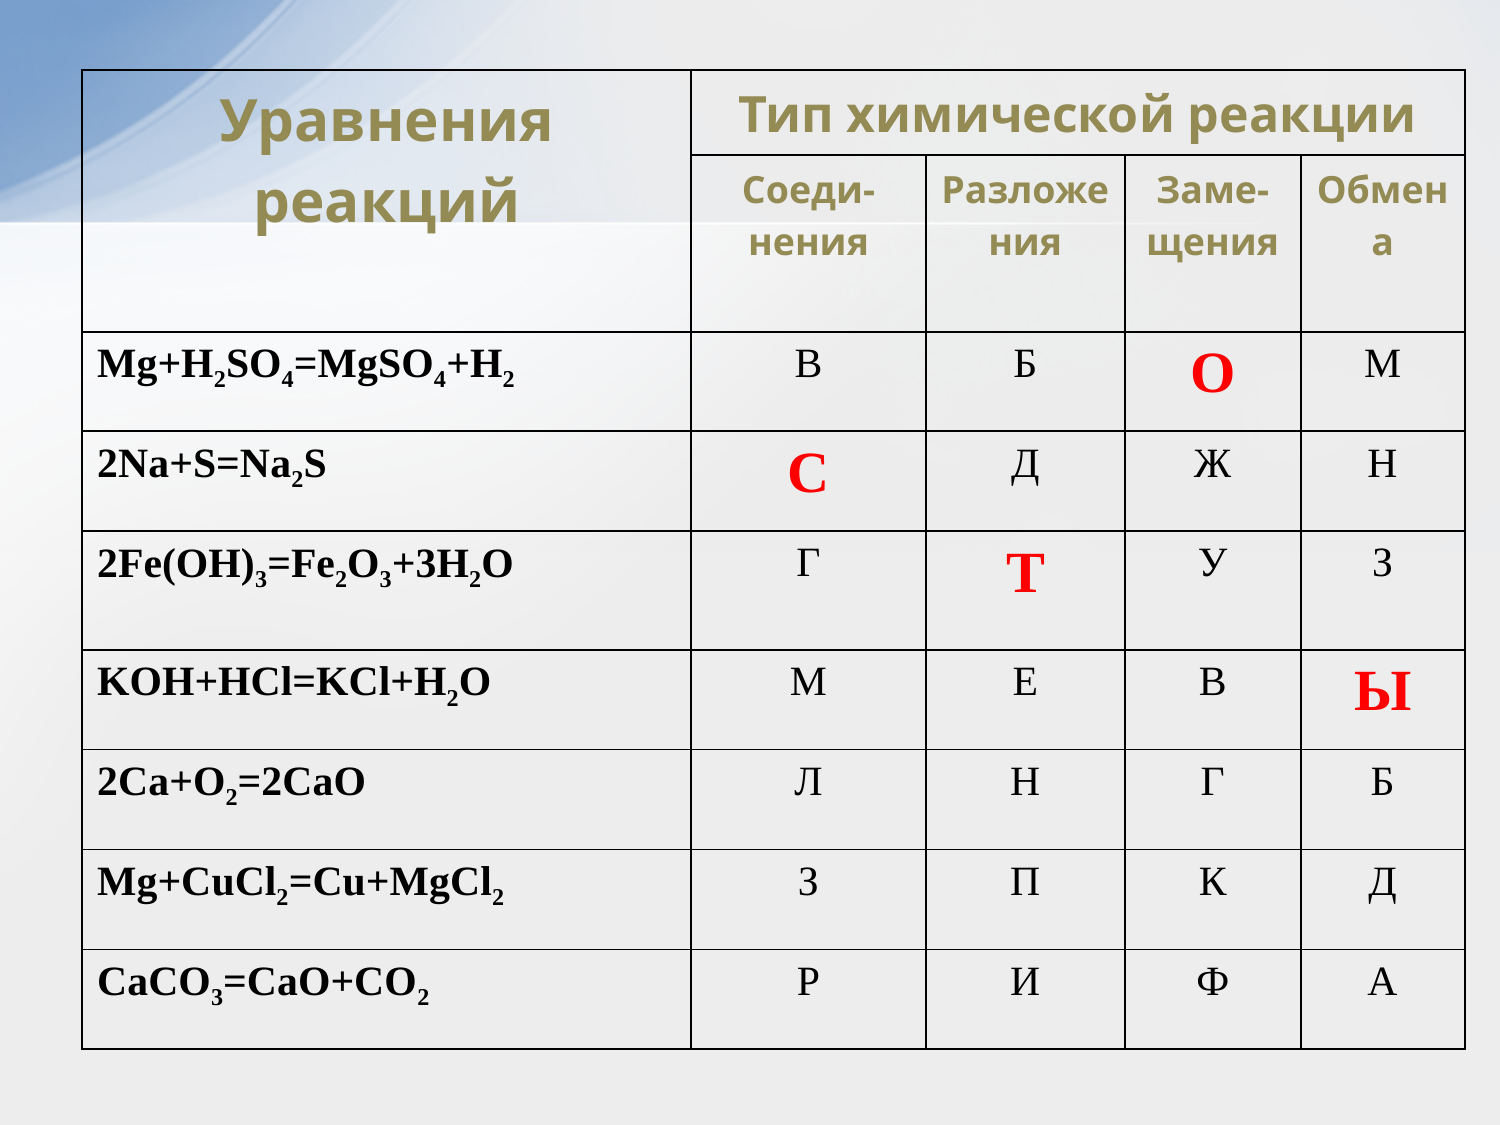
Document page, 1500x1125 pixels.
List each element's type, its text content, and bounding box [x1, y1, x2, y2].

table_cell Mg+CuCl2=Cu+MgCl2 [83, 850, 690, 949]
table_header Уравнения реакций [83, 71, 690, 331]
table_cell Л [692, 750, 925, 849]
table_cell К [1126, 850, 1300, 949]
table_cell KOH+HCl=KCl+H2O [83, 651, 690, 749]
table_cell М [692, 651, 925, 749]
table_cell Н [927, 750, 1124, 849]
table_cell CaCO3=CaO+CO2 [83, 950, 690, 1048]
table_cell З [1302, 532, 1464, 649]
table_cell Е [927, 651, 1124, 749]
table_cell Ж [1126, 432, 1300, 530]
table_cell Н [1302, 432, 1464, 530]
table_cell Д [1302, 850, 1464, 949]
table_cell Т [927, 532, 1124, 649]
picture [0, 0, 1500, 1125]
table_cell В [1126, 651, 1300, 749]
table_cell Разложения [927, 156, 1124, 331]
table_cell Обмена [1302, 156, 1464, 331]
table_cell М [1302, 333, 1464, 430]
table_cell И [927, 950, 1124, 1048]
table_cell Ф [1126, 950, 1300, 1048]
table_cell Г [692, 532, 925, 649]
table_cell Mg+H2SO4=MgSO4+H2 [83, 333, 690, 430]
table_header Тип химической реакции [692, 71, 1464, 154]
table_cell А [1302, 950, 1464, 1048]
table_cell У [1126, 532, 1300, 649]
table_cell 2Сa+O2=2CaO [83, 750, 690, 849]
table_cell Соеди-нения [692, 156, 925, 331]
table_cell Заме-щения [1126, 156, 1300, 331]
table_cell В [692, 333, 925, 430]
table_cell Р [692, 950, 925, 1048]
table_cell З [692, 850, 925, 949]
table_cell П [927, 850, 1124, 949]
table_cell 2Na+S=Na2S [83, 432, 690, 530]
table_cell Б [927, 333, 1124, 430]
table_cell Ы [1302, 651, 1464, 749]
table_cell С [692, 432, 925, 530]
table_cell Г [1126, 750, 1300, 849]
table_cell 2Fe(OH)3=Fe2O3+3H2O [83, 532, 690, 649]
table_cell Д [927, 432, 1124, 530]
table_cell Б [1302, 750, 1464, 849]
table_cell О [1126, 333, 1300, 430]
